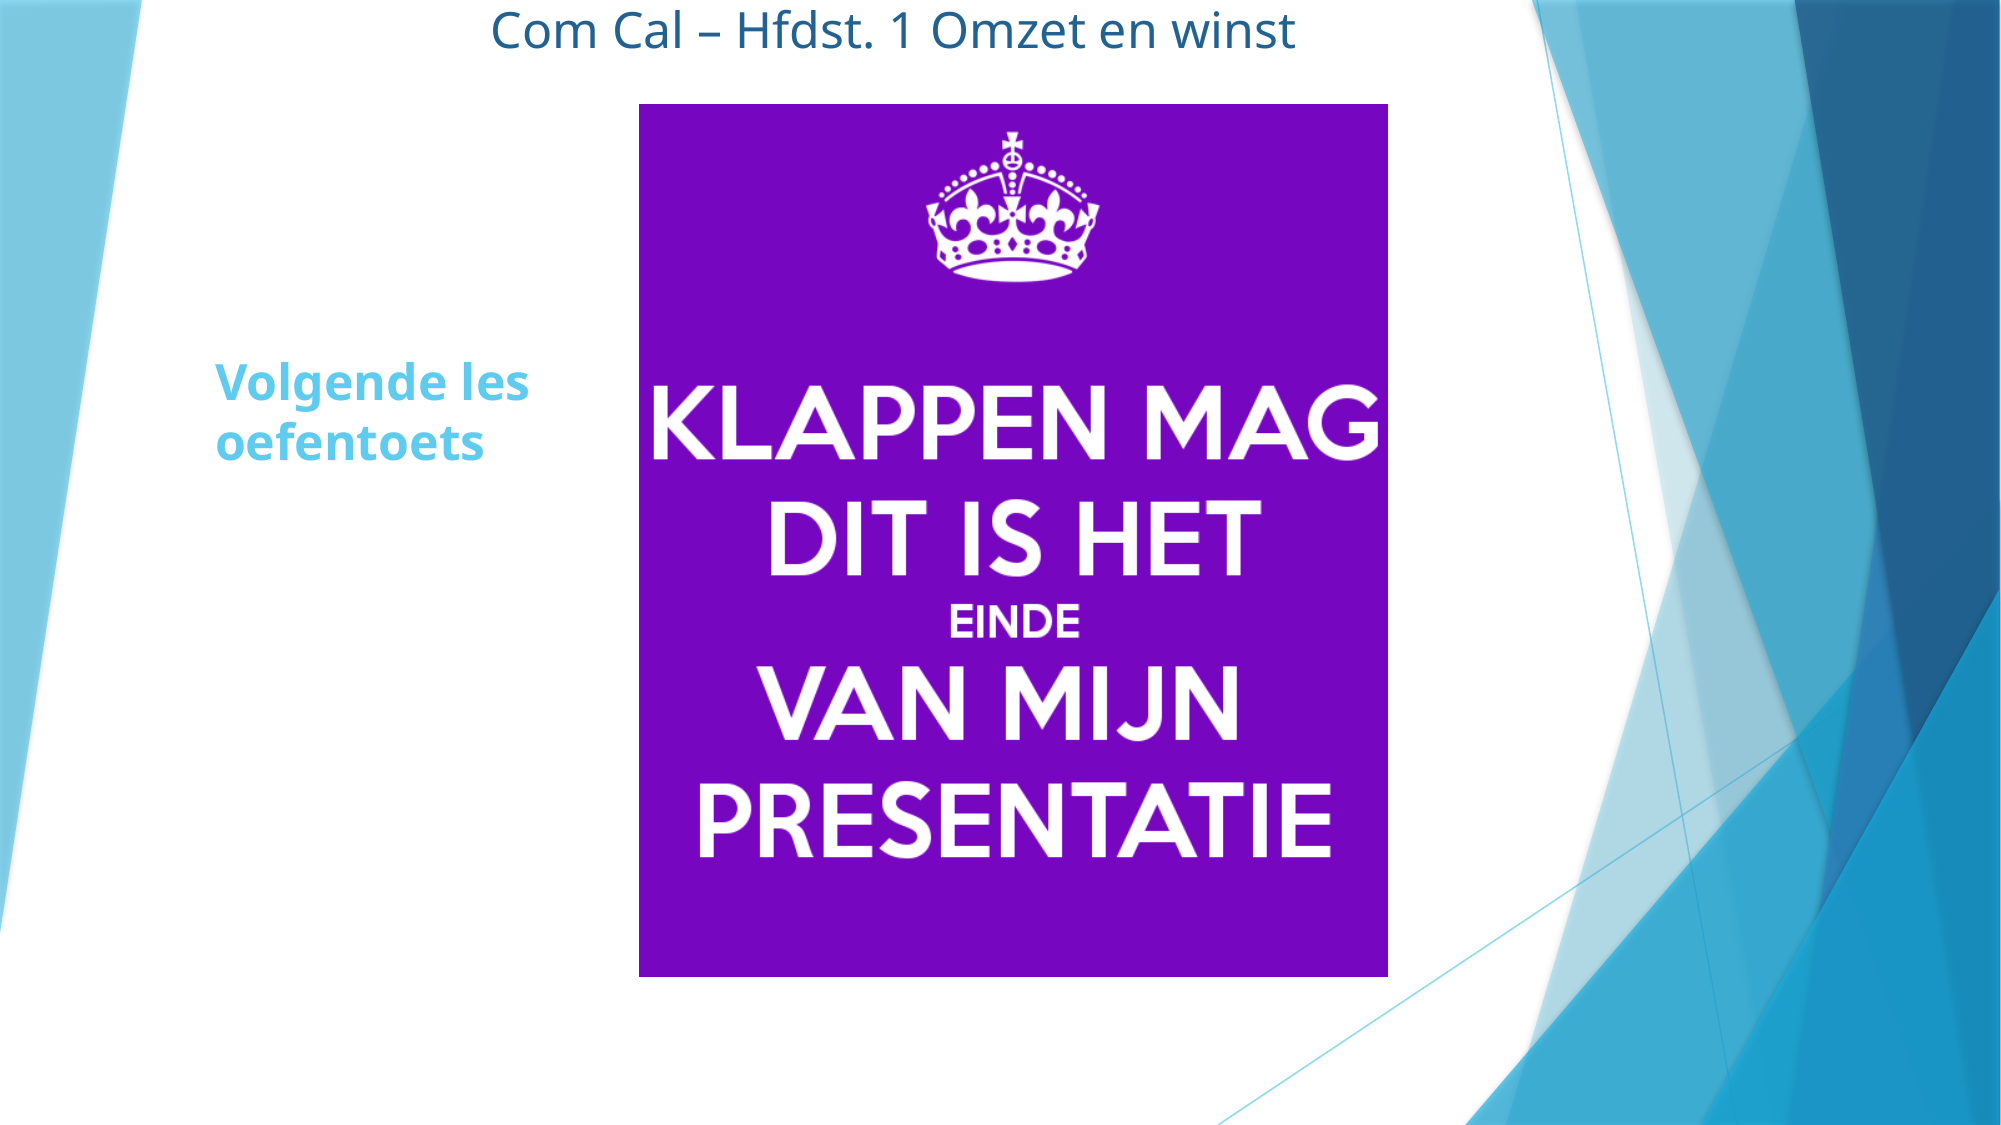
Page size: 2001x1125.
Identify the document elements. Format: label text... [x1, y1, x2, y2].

picture [639, 103, 1389, 978]
text_box Volgende les oefentoets [200, 283, 634, 538]
text_box Com Cal – Hfdst. 1 Omzet en winst [9, 0, 1778, 66]
